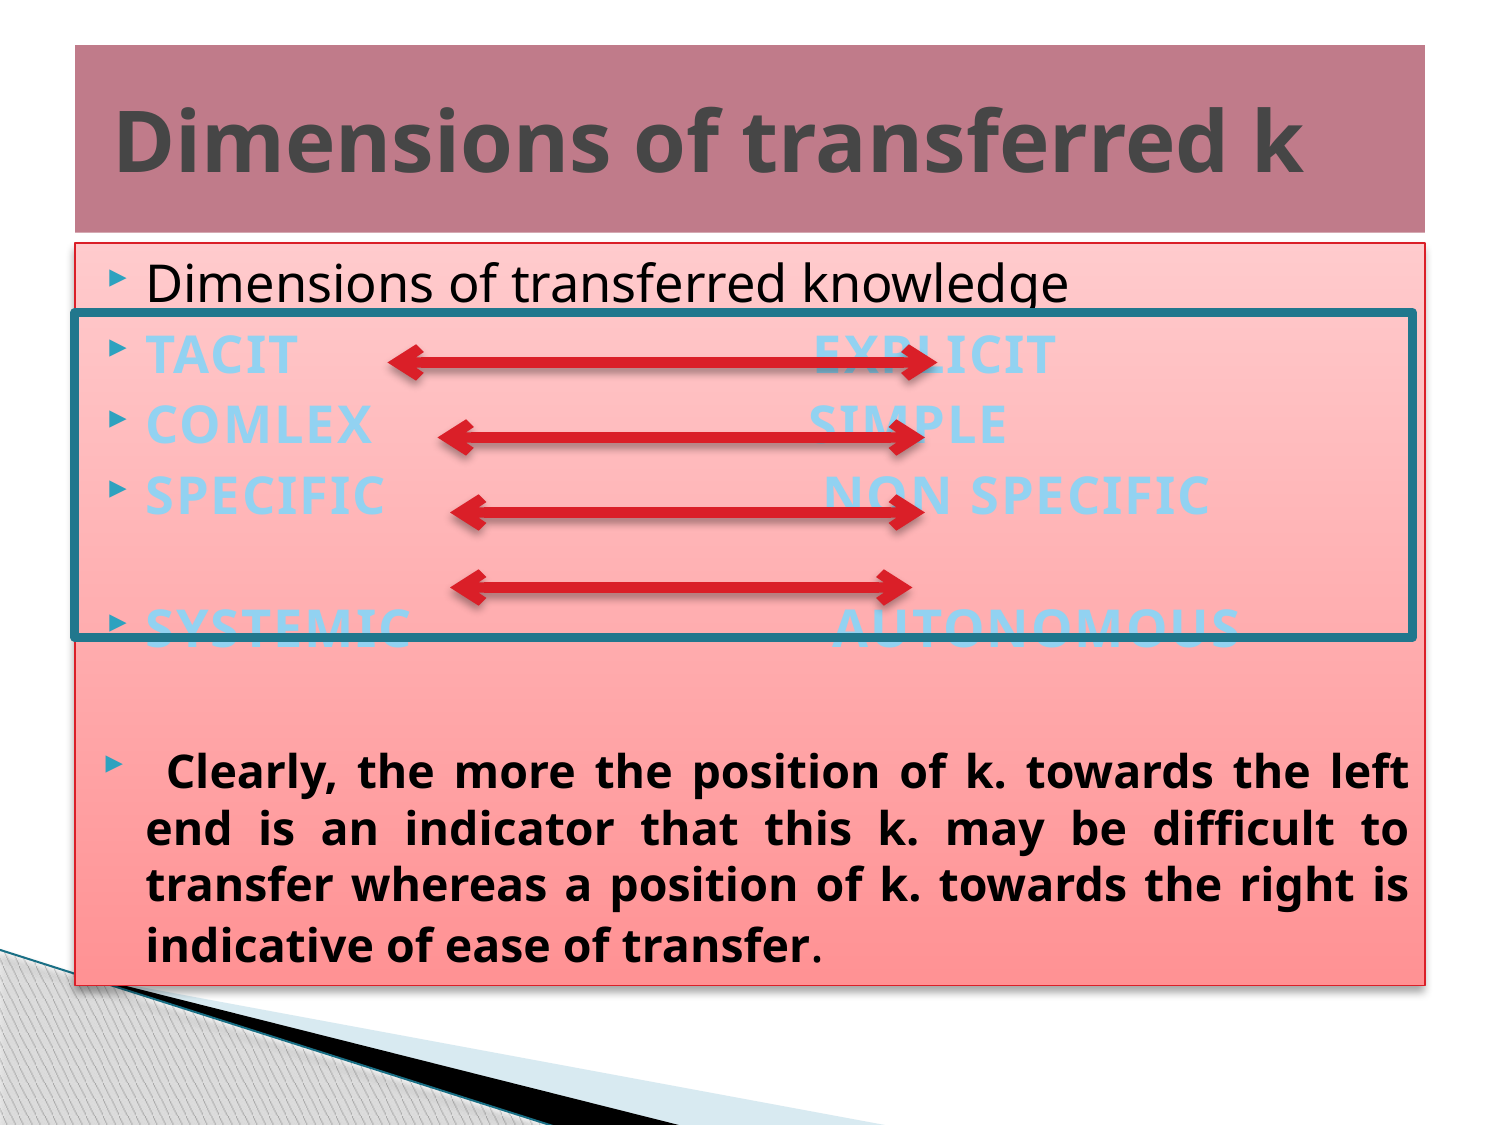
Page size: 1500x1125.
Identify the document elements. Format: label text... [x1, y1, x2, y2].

title Dimensions of transferred k [75, 45, 1425, 233]
text_box [70, 308, 1417, 642]
list Dimensions of transferred knowledge TACIT EXPLICIT COMLEX SIMPLE SPECIFIC NON SPECIFIC SYSTEMIC AUTONOMOUS Clearly, the more the position of k. towards the left end is an indicator that this k. may be difficult to transfer whereas a position of k. towards the right is indicative of ease of transfer. [74, 242, 1426, 986]
